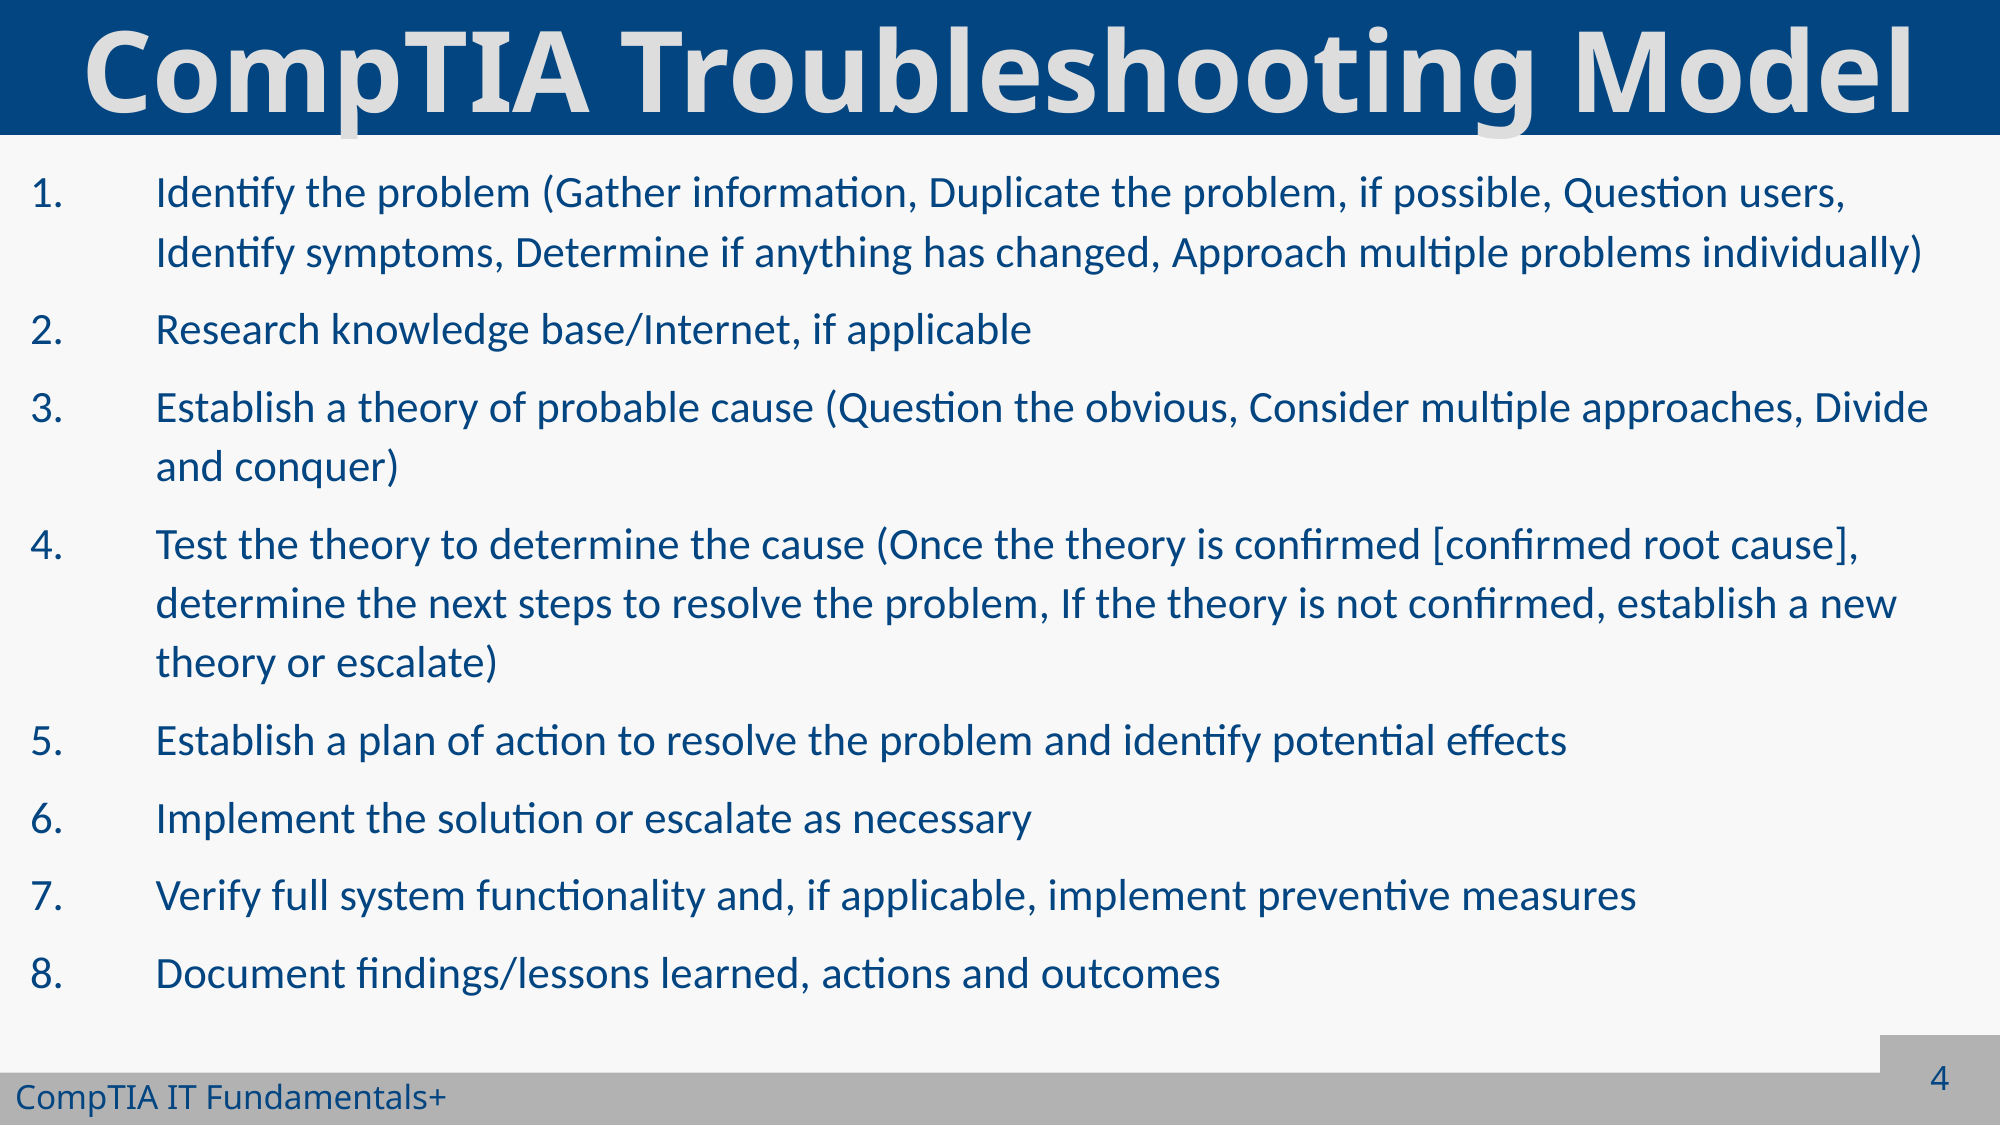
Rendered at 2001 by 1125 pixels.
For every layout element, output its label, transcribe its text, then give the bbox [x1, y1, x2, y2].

slide_number 4 [1880, 1035, 2000, 1125]
footer CompTIA IT Fundamentals+ [0, 1072, 1880, 1125]
list Identify the problem (Gather information, Duplicate the problem, if possible, Question users, Identify symptoms, Determine if anything has changed, Approach multiple problems individually) Research knowledge base/Internet, if applicable Establish a theory of probable cause (Question the obvious, Consider multiple approaches, Divide and conquer) Test the theory to determine the cause (Once the theory is confirmed [confirmed root cause], determine the next steps to resolve the problem, If the theory is not confirmed, establish a new theory or escalate) Establish a plan of action to resolve the problem and identify potential effects Implement the solution or escalate as necessary Verify full system functionality and, if applicable, implement preventive measures Document findings/lessons learned, actions and outcomes [15, 149, 1980, 1065]
title CompTIA Troubleshooting Model [0, 0, 2000, 135]
